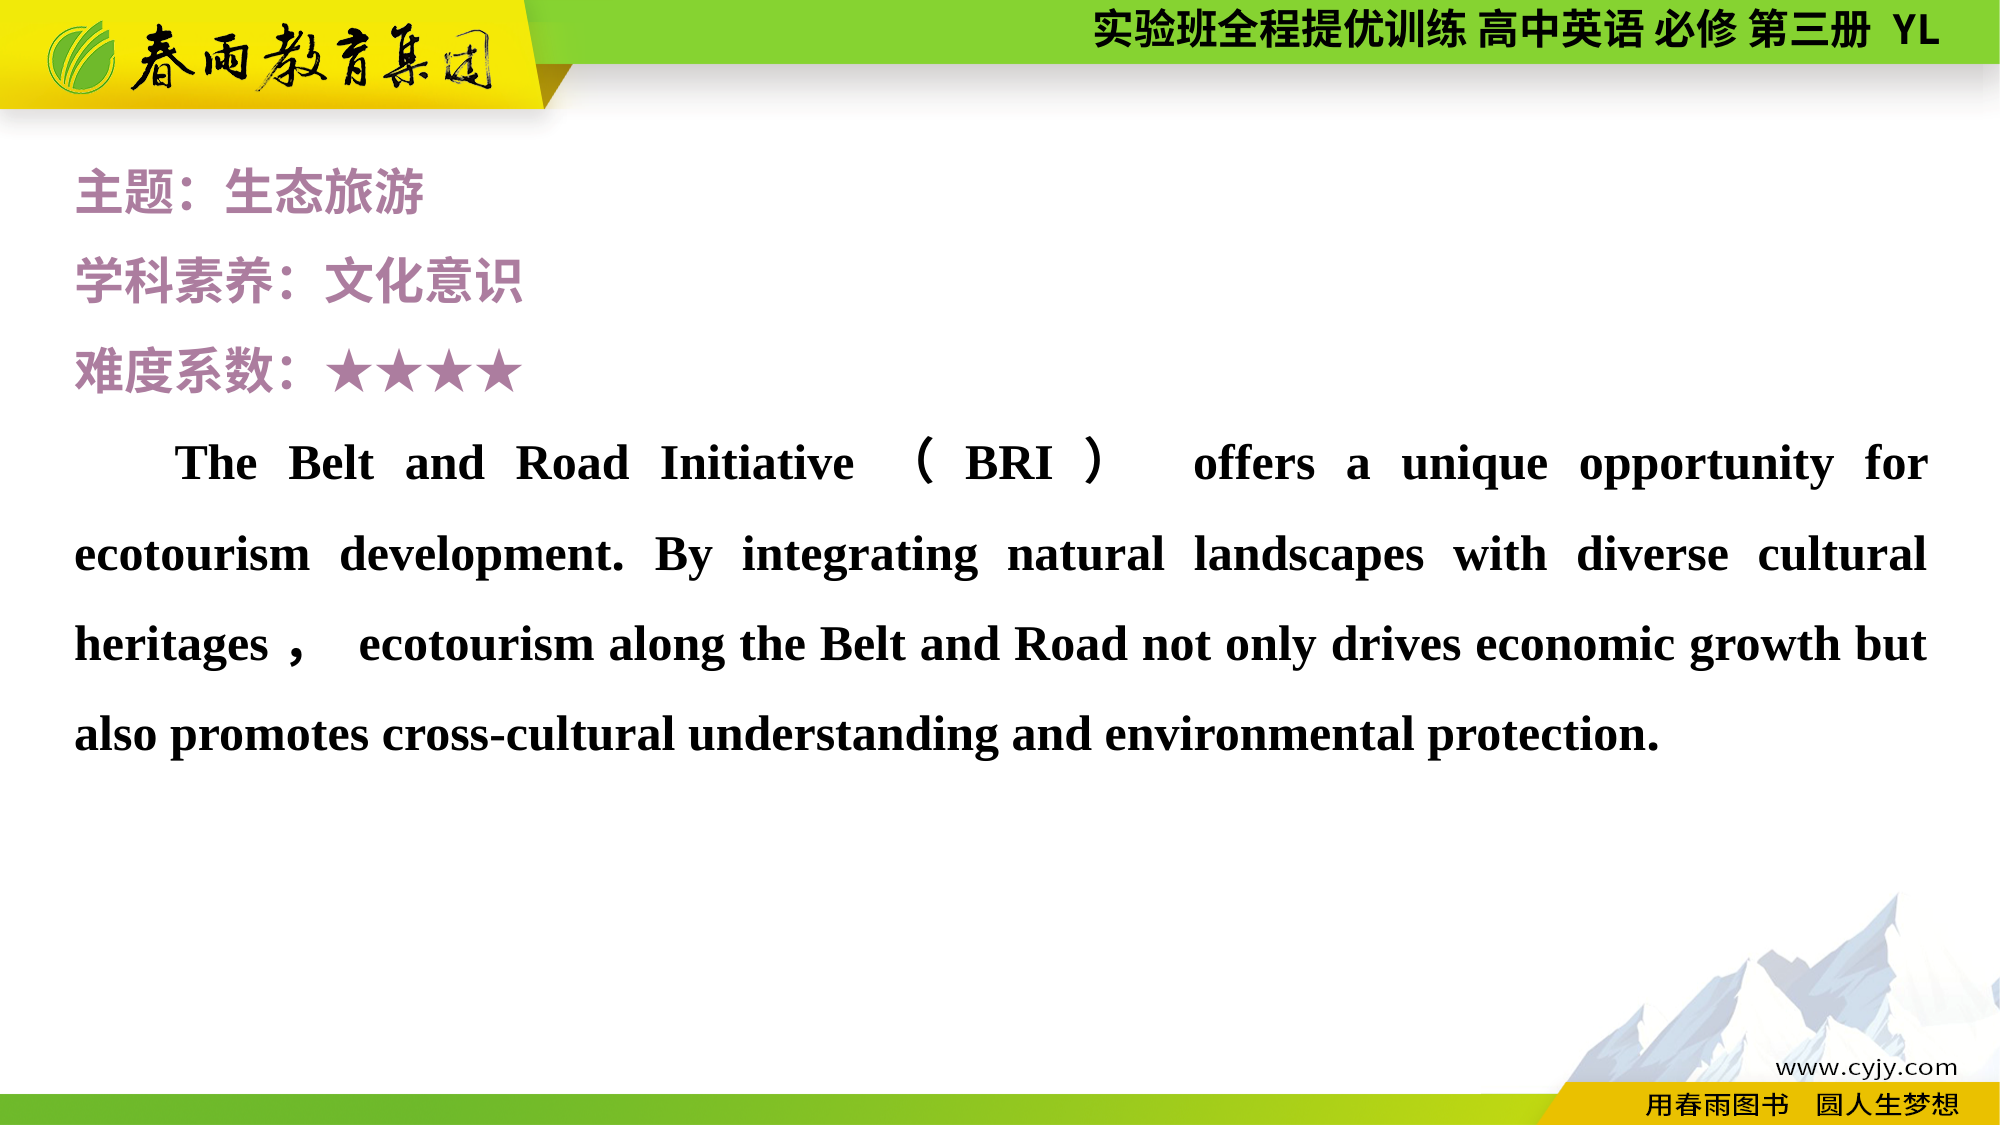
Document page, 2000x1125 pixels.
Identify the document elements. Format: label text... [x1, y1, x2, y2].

list 主题：生态旅游 学科素养：文化意识 难度系数：★★★★ The Belt and Road Initiative（BRI） offers a unique opportunity for ecotourism development. By integrating natural landscapes with diverse cultural heritages， ecotourism along the Belt and Road not only drives economic growth but also promotes cross-cultural understanding and environmental protection. [59, 122, 1944, 763]
picture [0, 0, 2000, 1125]
